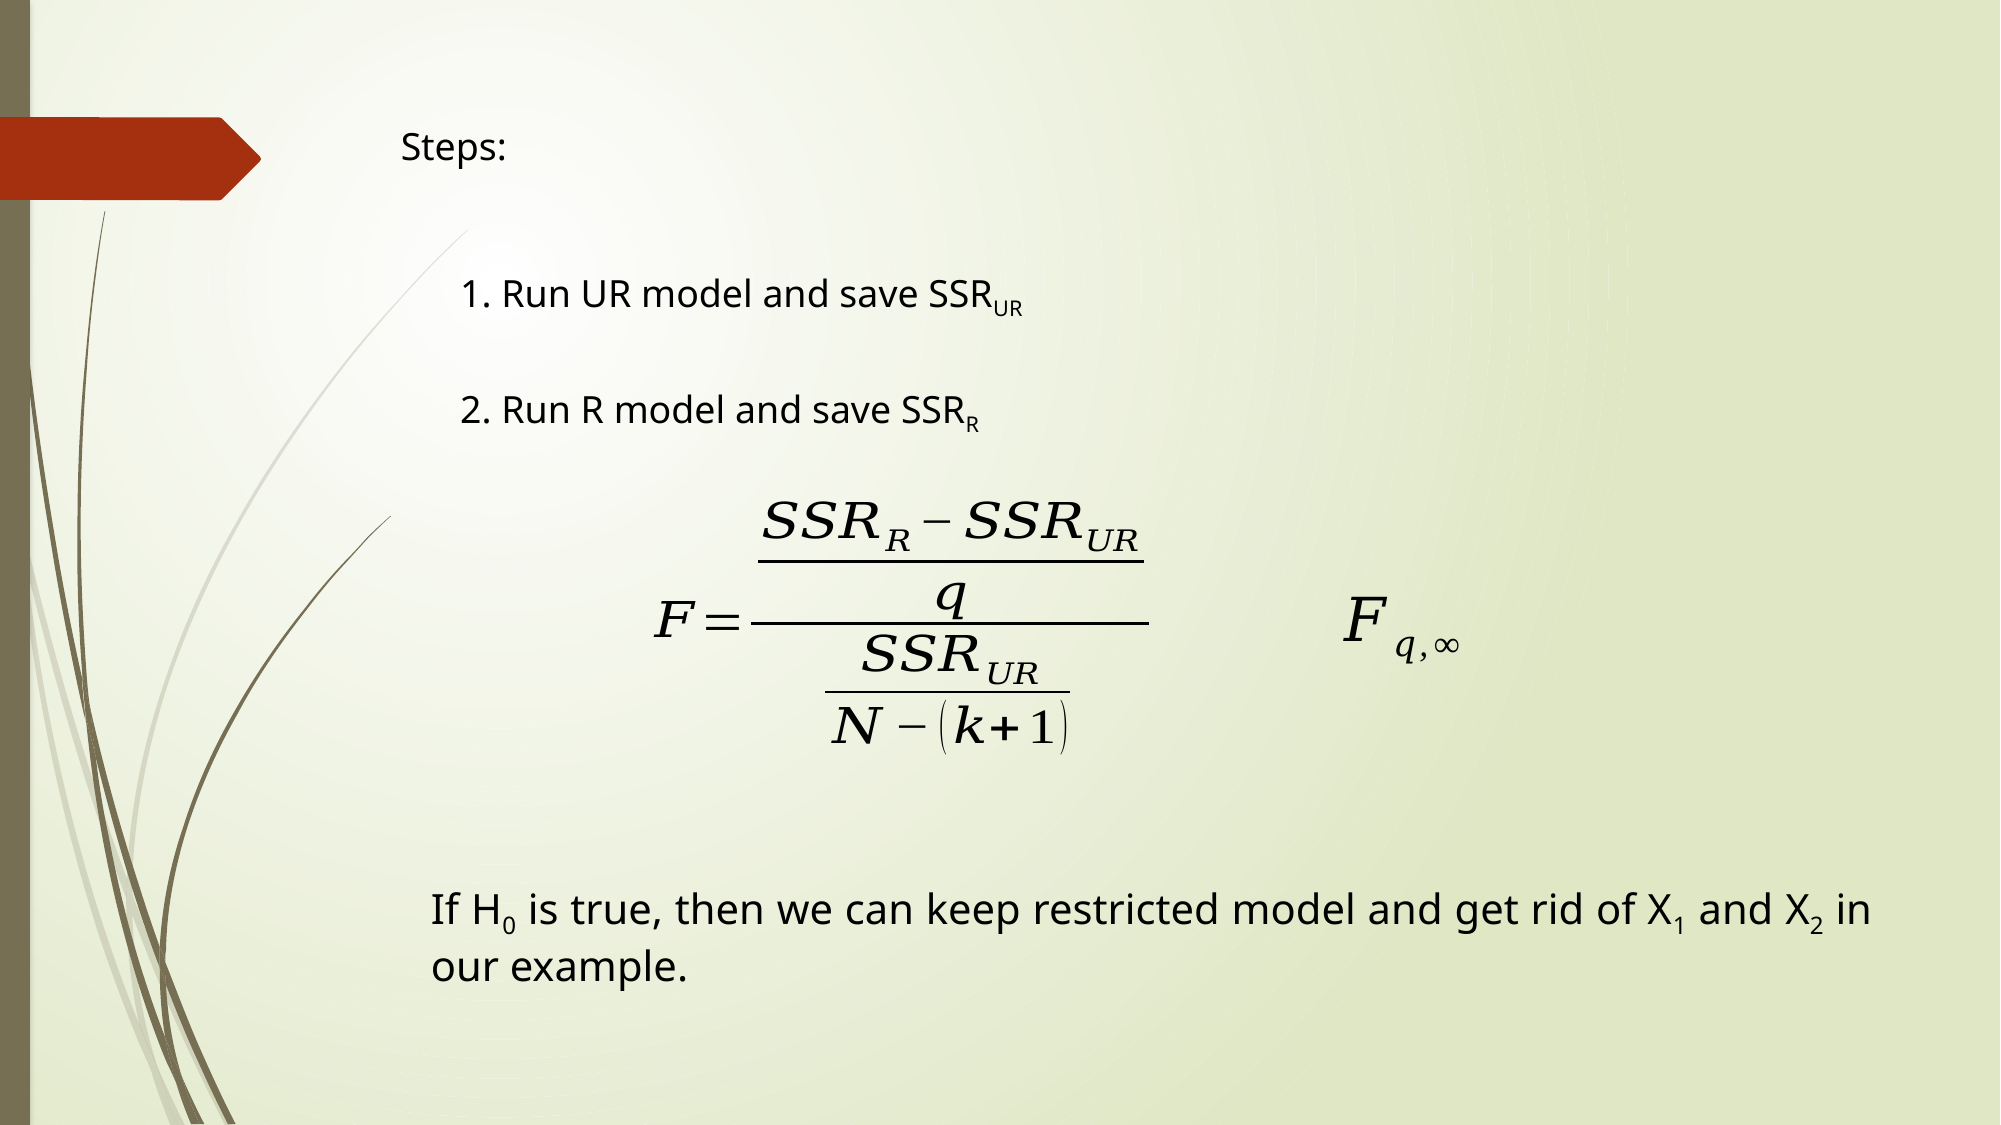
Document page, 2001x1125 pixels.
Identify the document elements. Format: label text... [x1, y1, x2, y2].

text_box 2. Run R model and save SSRR [445, 378, 1700, 445]
text_box Steps: [385, 115, 522, 176]
text_box 1. Run UR model and save SSRUR [445, 262, 1700, 328]
text_box If H0 is true, then we can keep restricted model and get rid of X1 and X2 in our example. [416, 875, 1887, 997]
